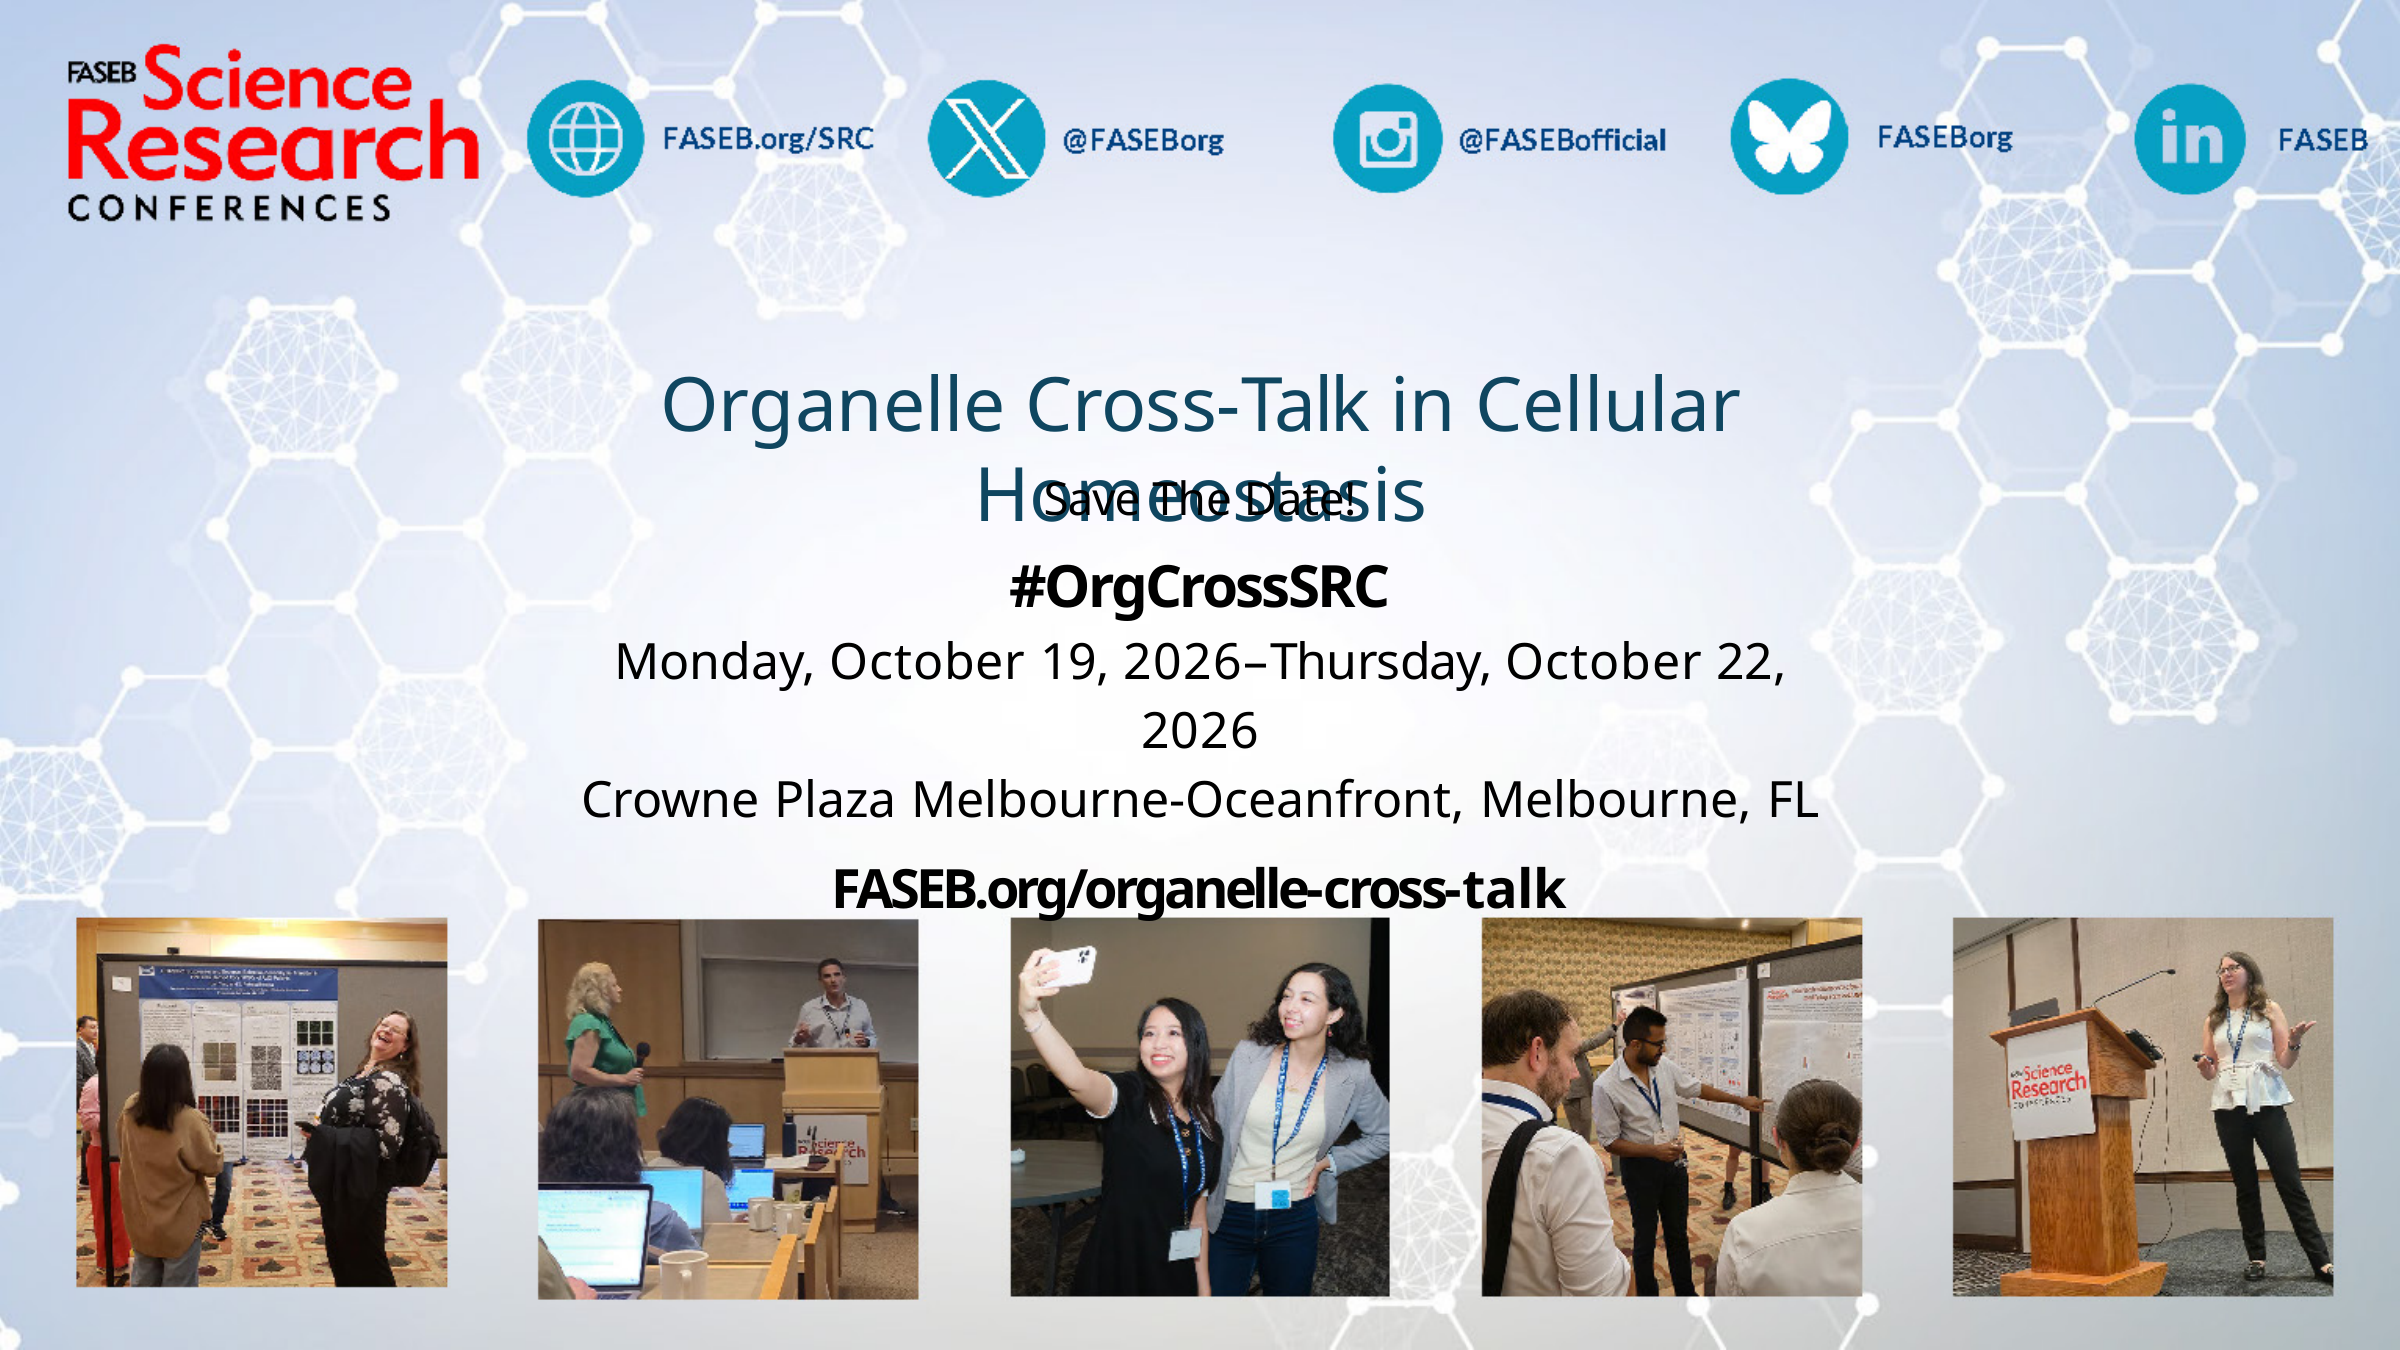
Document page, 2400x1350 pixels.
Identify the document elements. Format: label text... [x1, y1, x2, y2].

picture [0, 0, 2400, 1350]
text_box Save The Date! #OrgCrossSRC Monday, October 19, 2026–Thursday, October 22, 2026 Crowne Plaza Melbourne-Oceanfront, Melbourne, FL FASEB.org/organelle-cross-talk [557, 448, 1843, 920]
title Organelle Cross-Talk in Cellular Homeostasis [468, 353, 1932, 582]
